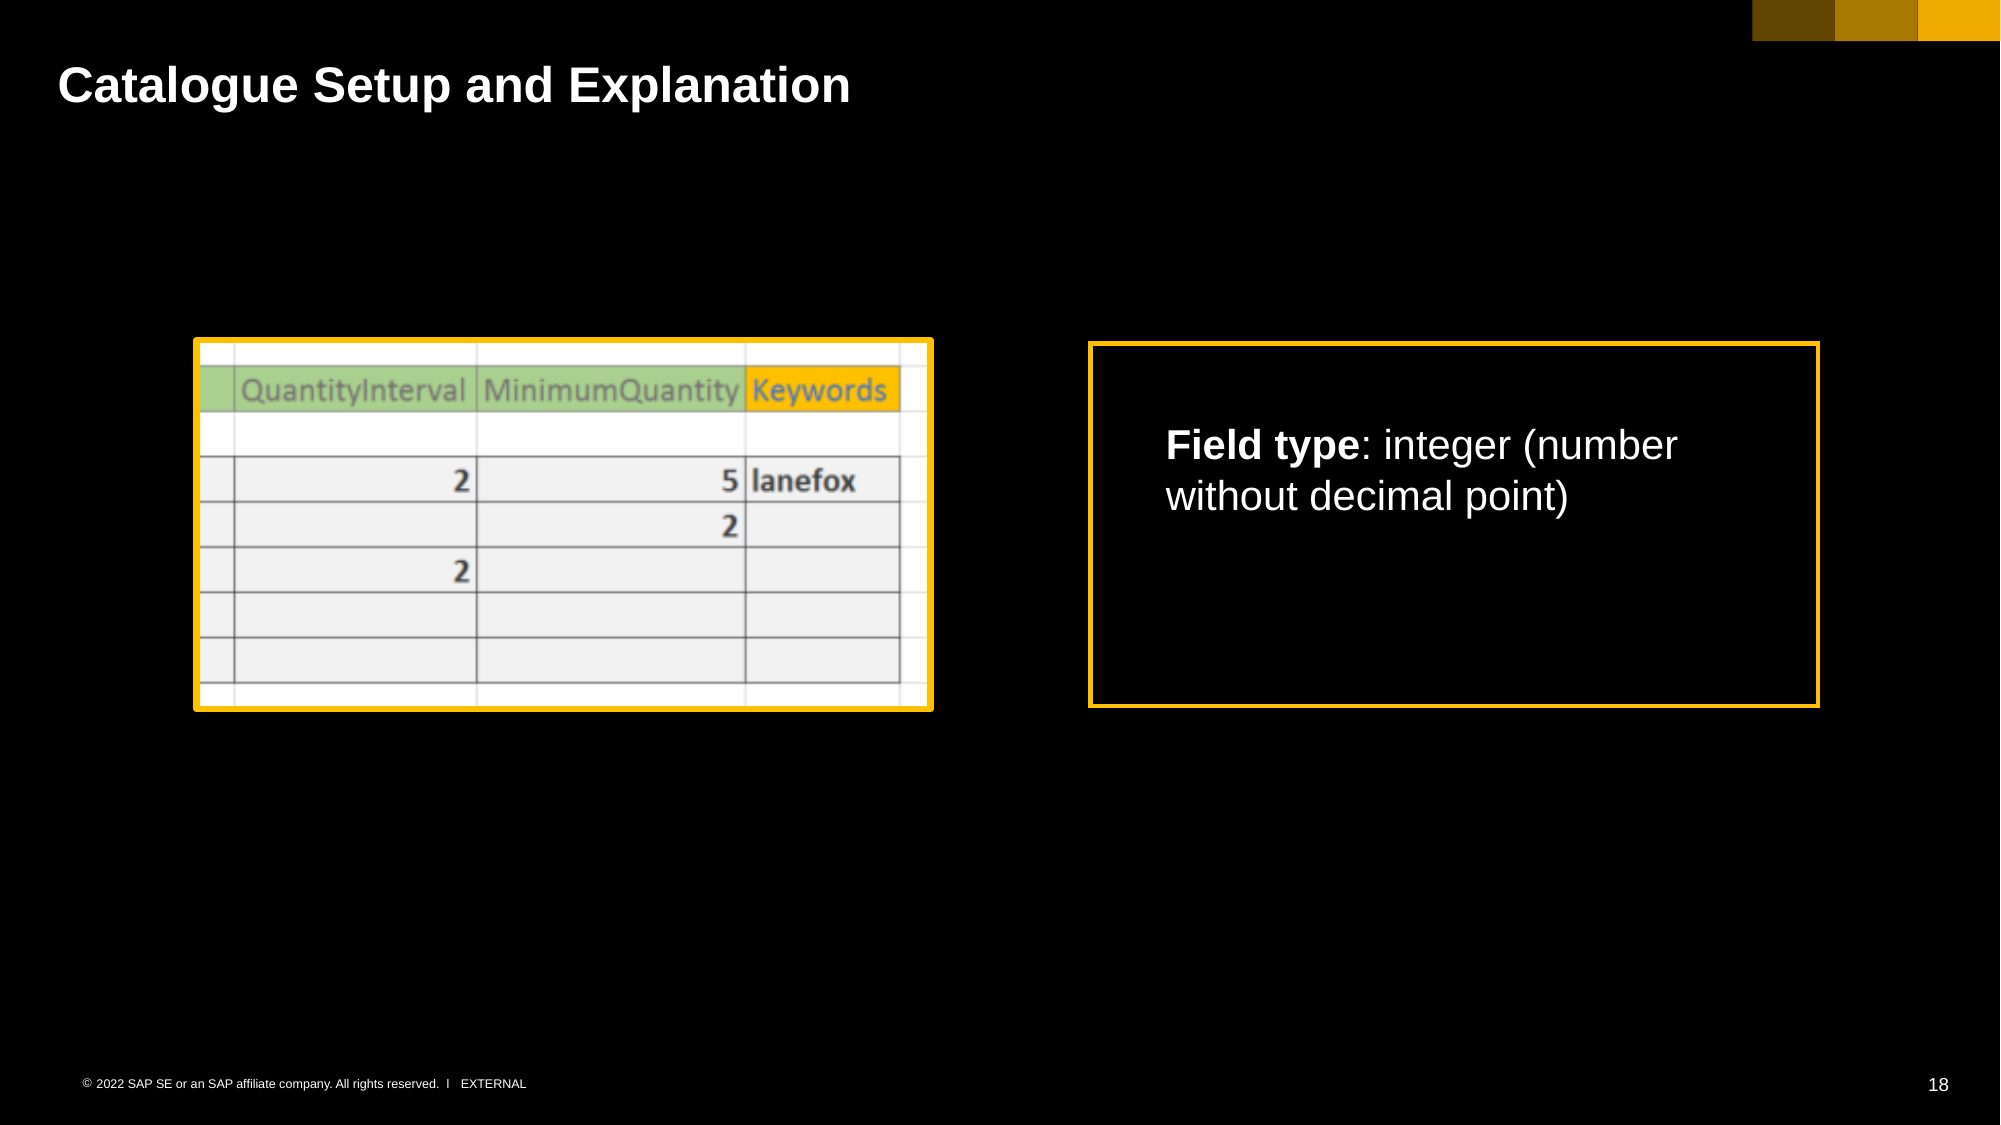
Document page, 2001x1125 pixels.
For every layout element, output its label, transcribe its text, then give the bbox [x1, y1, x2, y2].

title Catalogue Setup and Explanation [57, 52, 1893, 114]
text_box [1090, 343, 1819, 707]
picture [199, 342, 928, 707]
